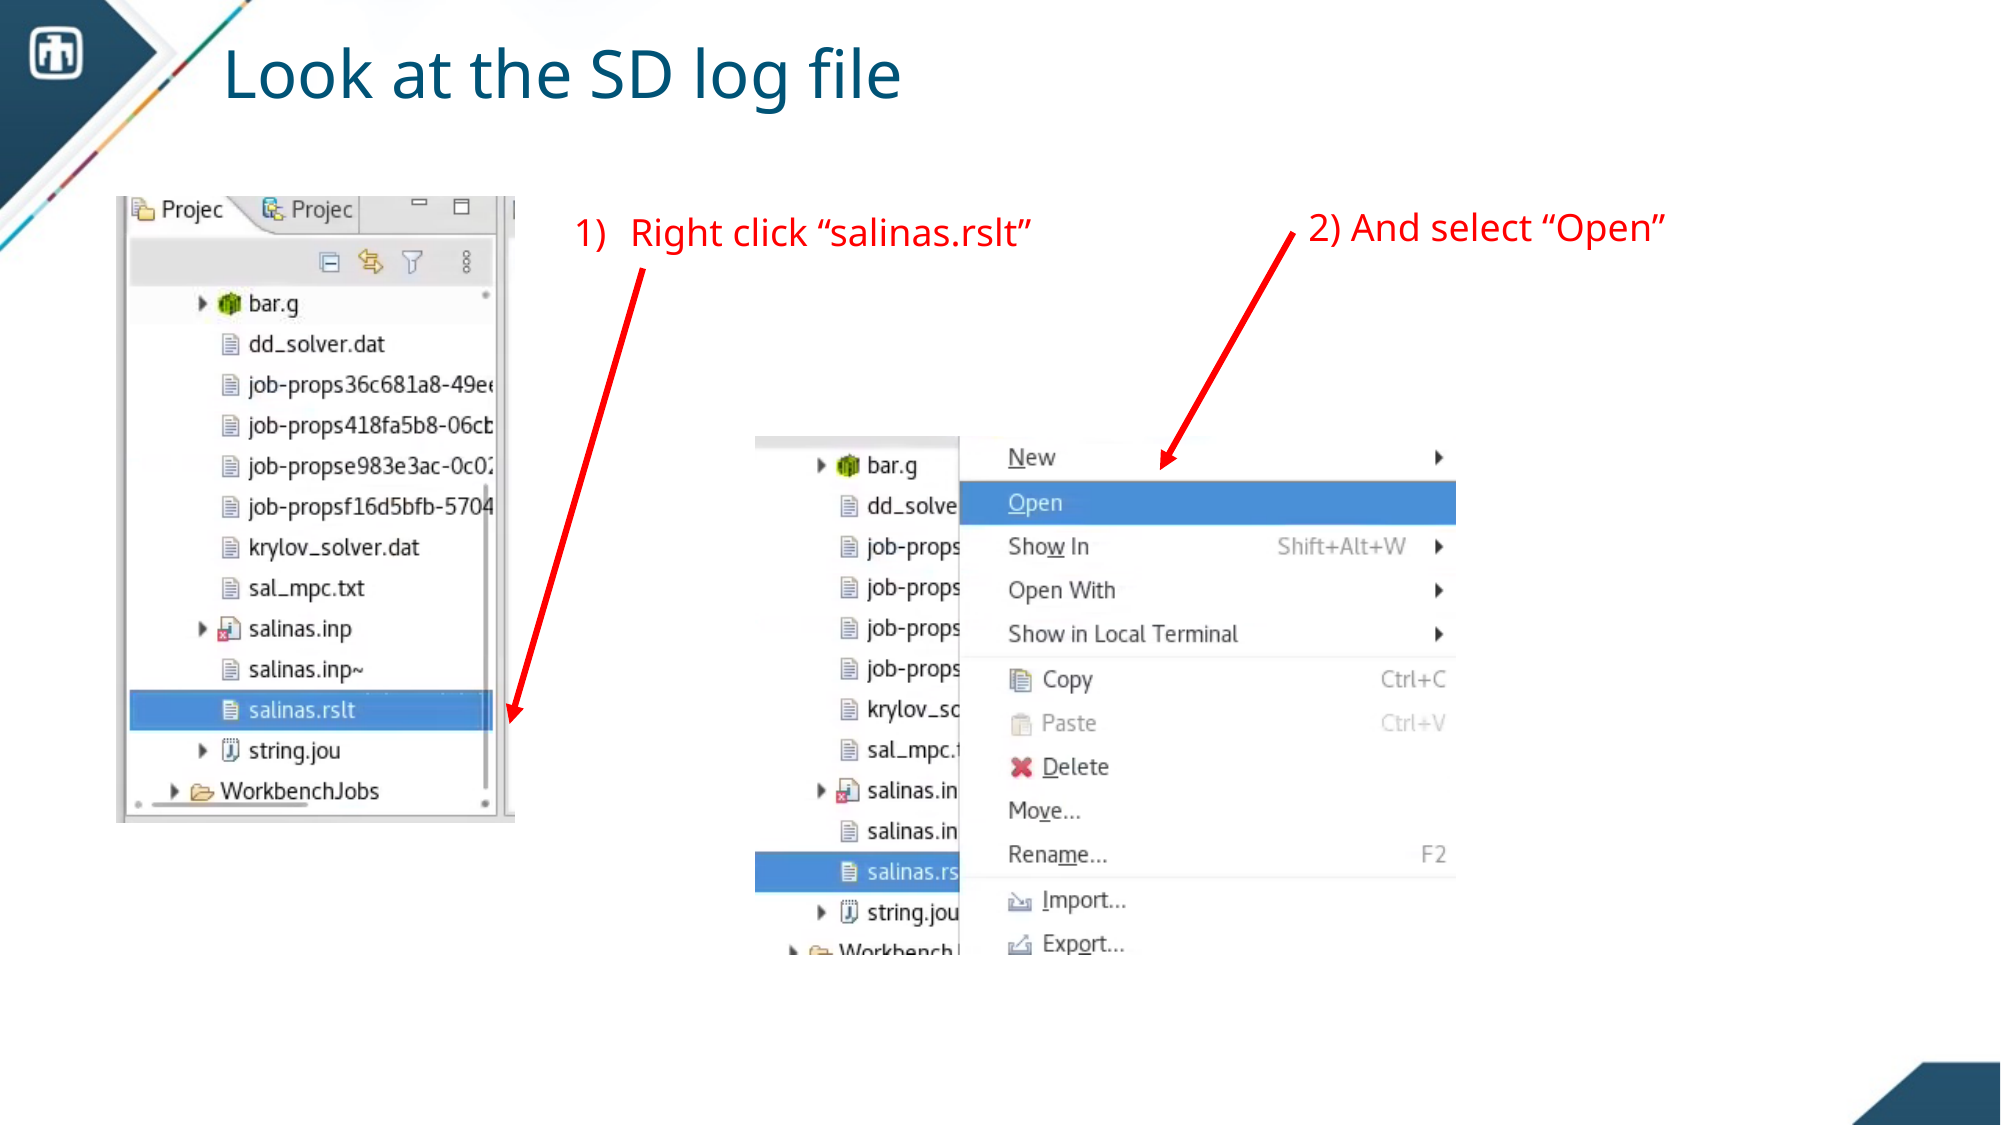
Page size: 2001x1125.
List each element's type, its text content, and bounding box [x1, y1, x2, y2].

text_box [509, 268, 643, 724]
text_box 2) And select “Open” [1293, 196, 1462, 299]
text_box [1159, 232, 1294, 471]
text_box Right click “salinas.rslt” [559, 201, 727, 304]
title Look at the SD log file [222, 13, 1879, 141]
picture [0, 0, 2001, 1125]
